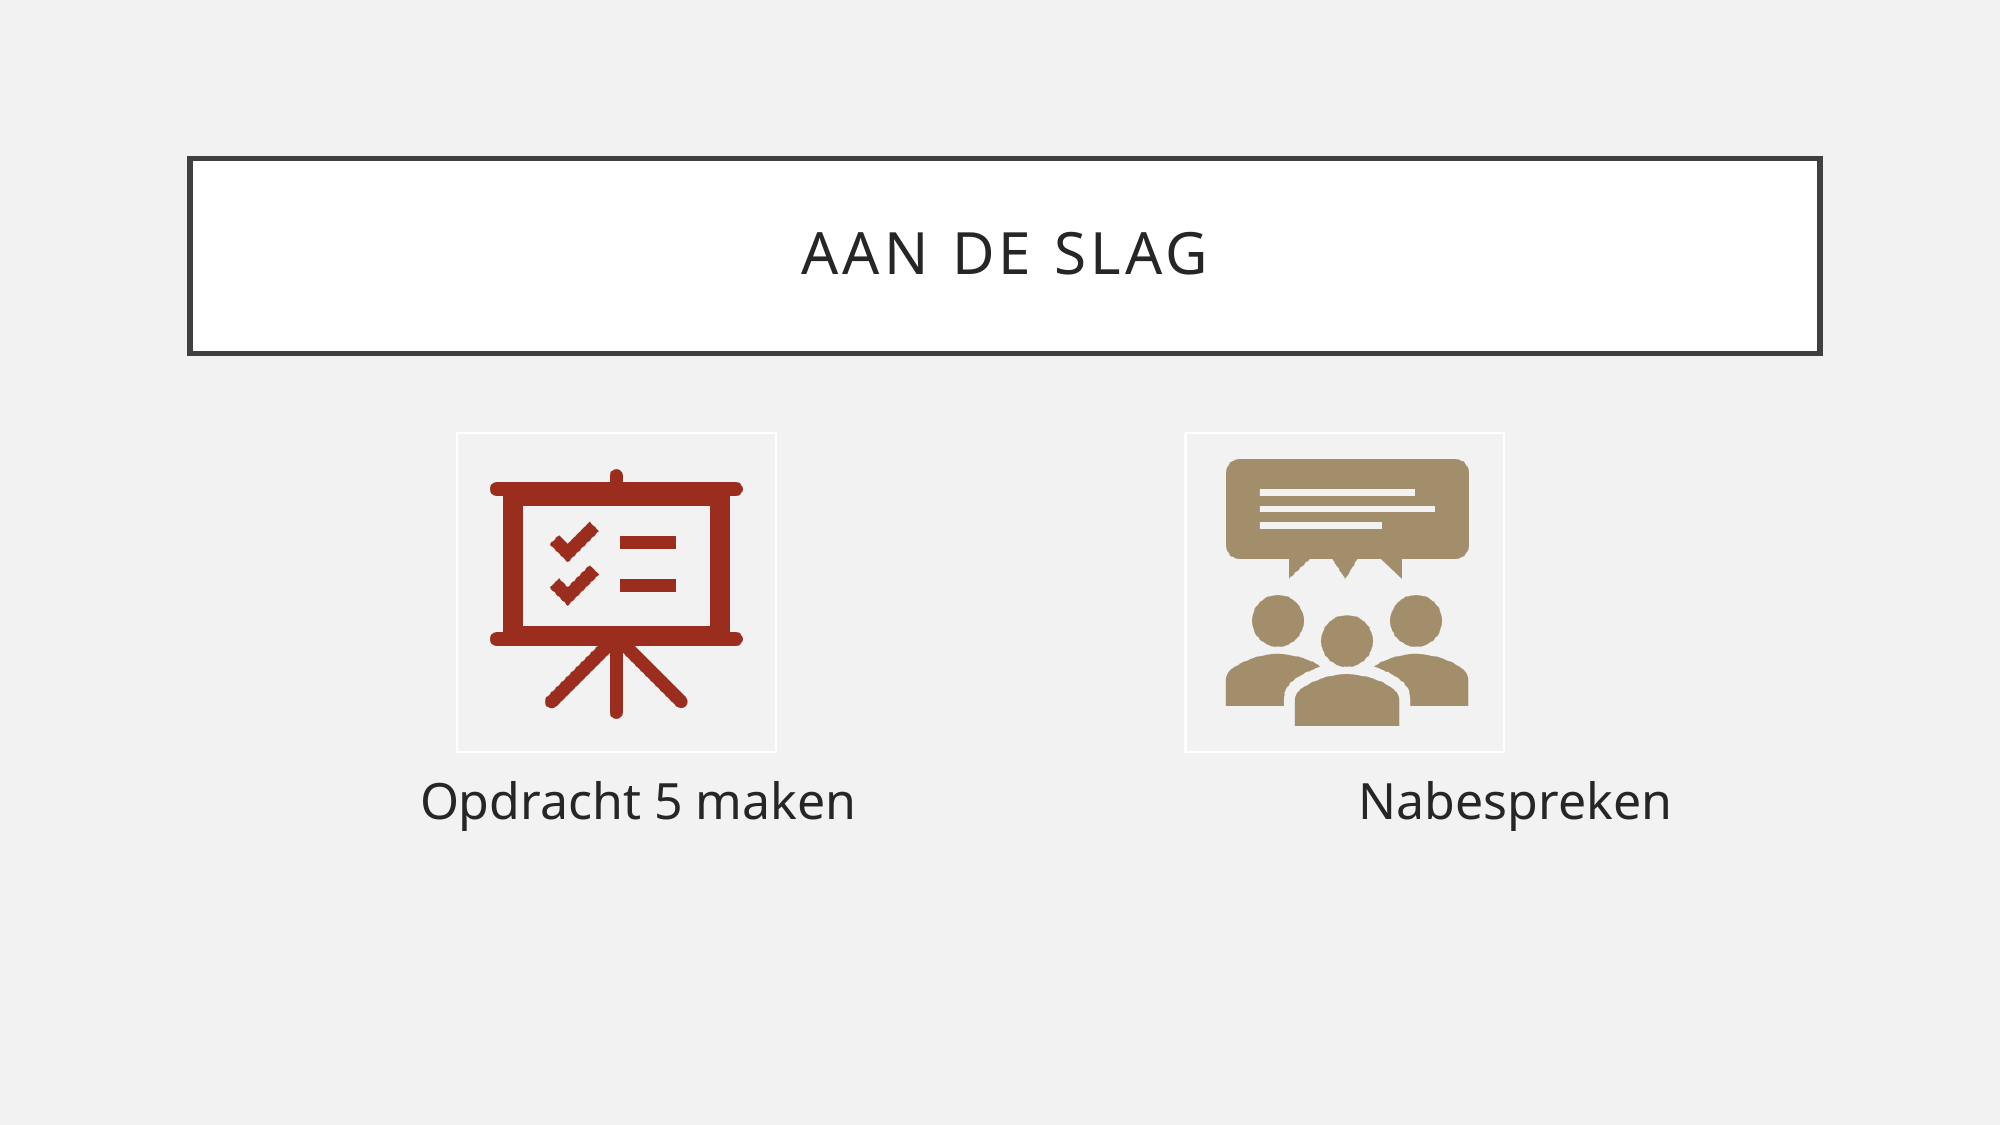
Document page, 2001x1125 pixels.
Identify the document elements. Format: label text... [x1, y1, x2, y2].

text_box [1184, 432, 1505, 753]
title Aan de slag [187, 156, 1823, 356]
list Opdracht 5 maken Nabespreken [189, 432, 1820, 942]
text_box [456, 432, 777, 753]
